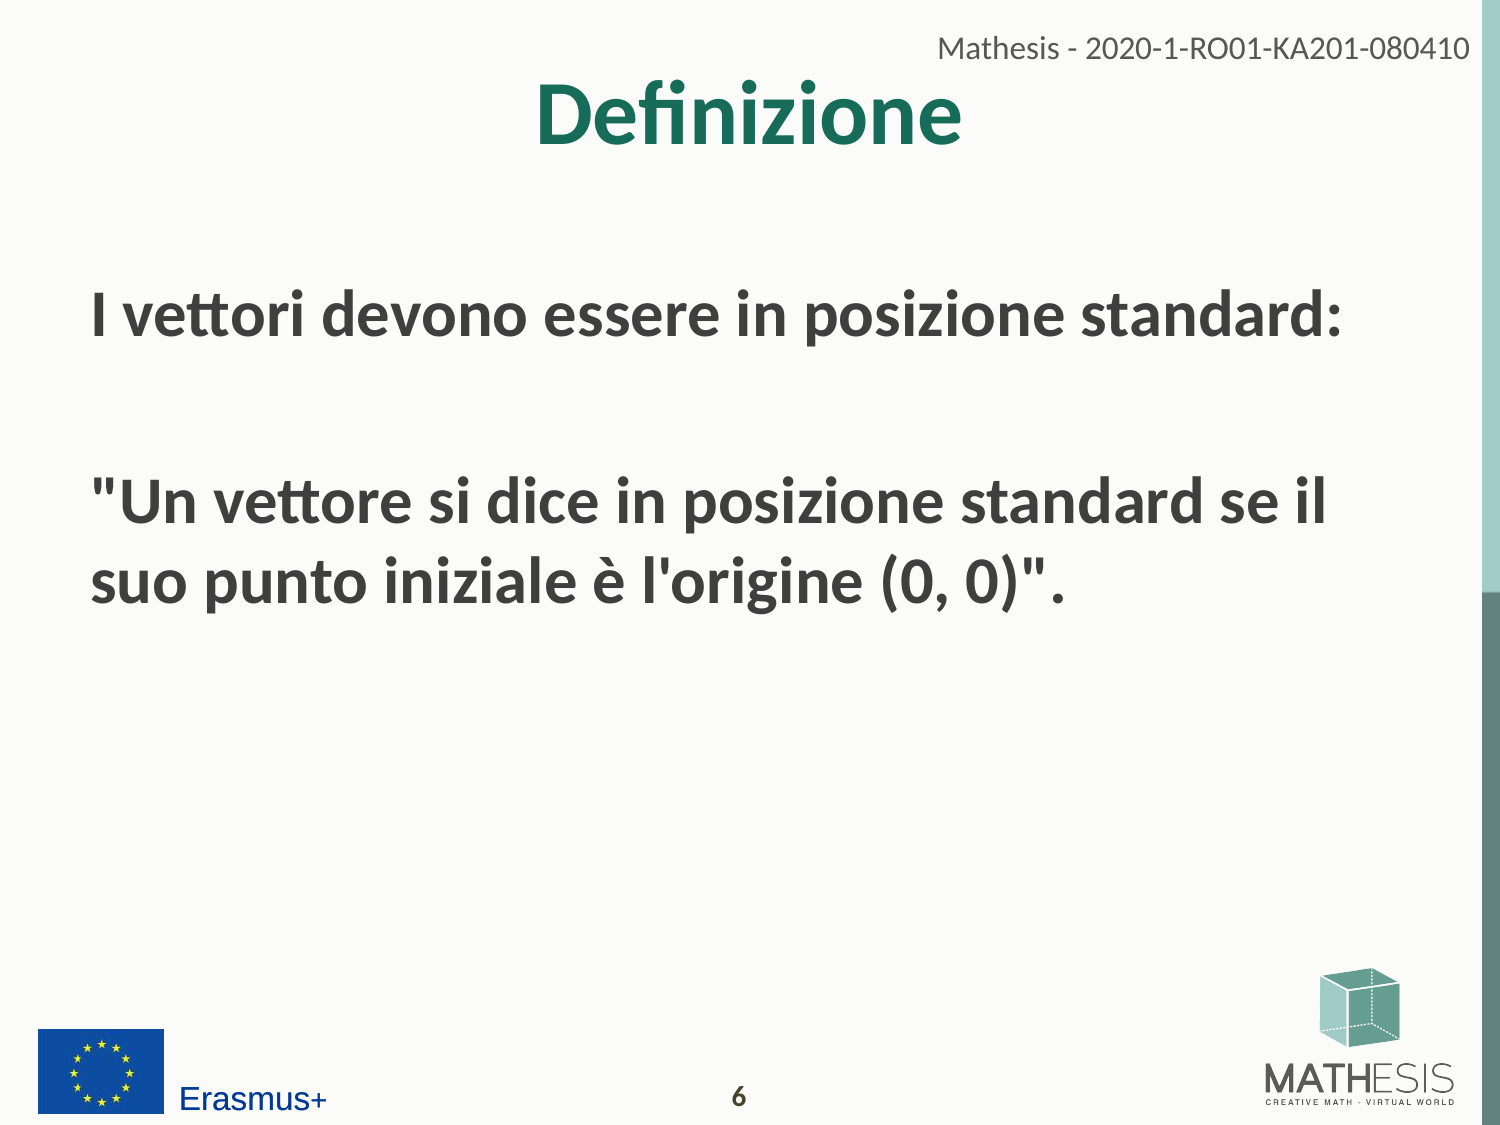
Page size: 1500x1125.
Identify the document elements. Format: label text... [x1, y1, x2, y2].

title Definizione [75, 45, 1425, 233]
picture [38, 1029, 164, 1114]
list I vettori devono essere in posizione standard: "Un vettore si dice in posizione standard se il suo punto iniziale è l'origine (0, 0)". [75, 262, 1425, 1005]
